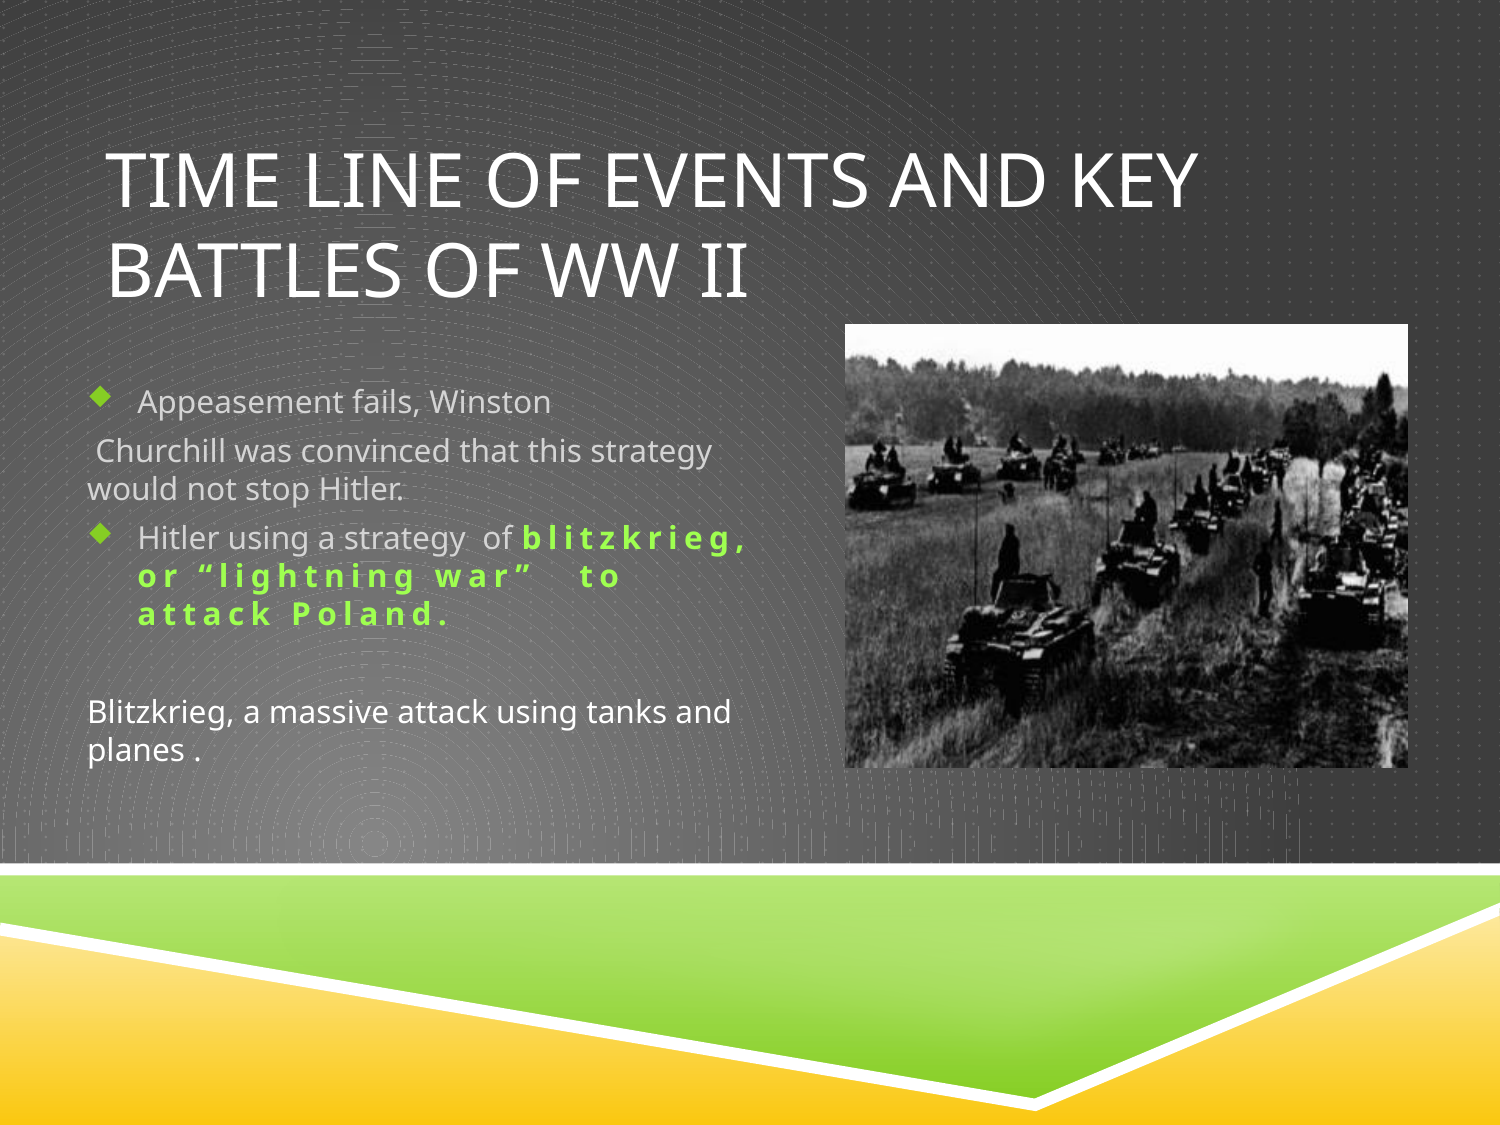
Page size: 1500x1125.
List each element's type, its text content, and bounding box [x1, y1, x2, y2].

title Time Line of Events and Key Battles of WW II [105, 114, 1280, 410]
picture [844, 324, 1408, 768]
subtitle Appeasement fails, Winston Churchill was convinced that this strategy would not stop Hitler. Hitler using a strategy of blitzkrieg, or “lightning war” to attack Poland. Blitzkrieg, a massive attack using tanks and planes . [87, 373, 760, 825]
